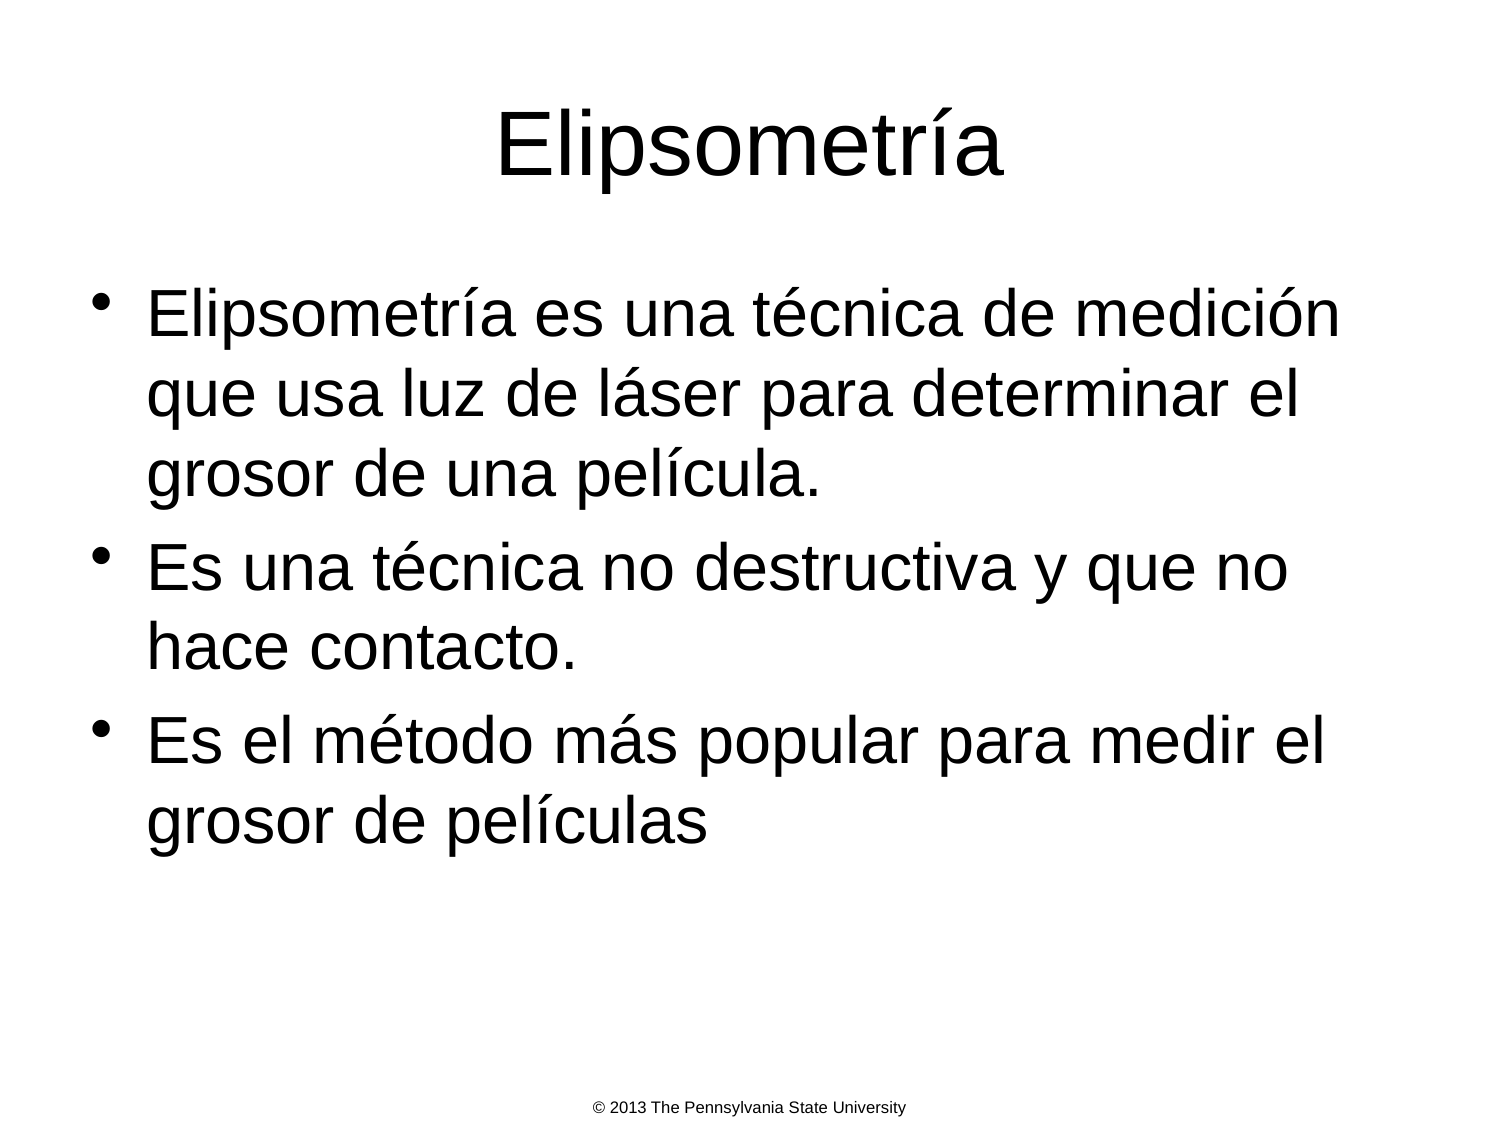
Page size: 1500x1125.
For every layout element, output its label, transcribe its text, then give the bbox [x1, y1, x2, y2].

list Elipsometría es una técnica de medición que usa luz de láser para determinar el grosor de una película. Es una técnica no destructiva y que no hace contacto. Es el método más popular para medir el grosor de películas [74, 262, 1426, 951]
title Elipsometría [74, 44, 1426, 233]
